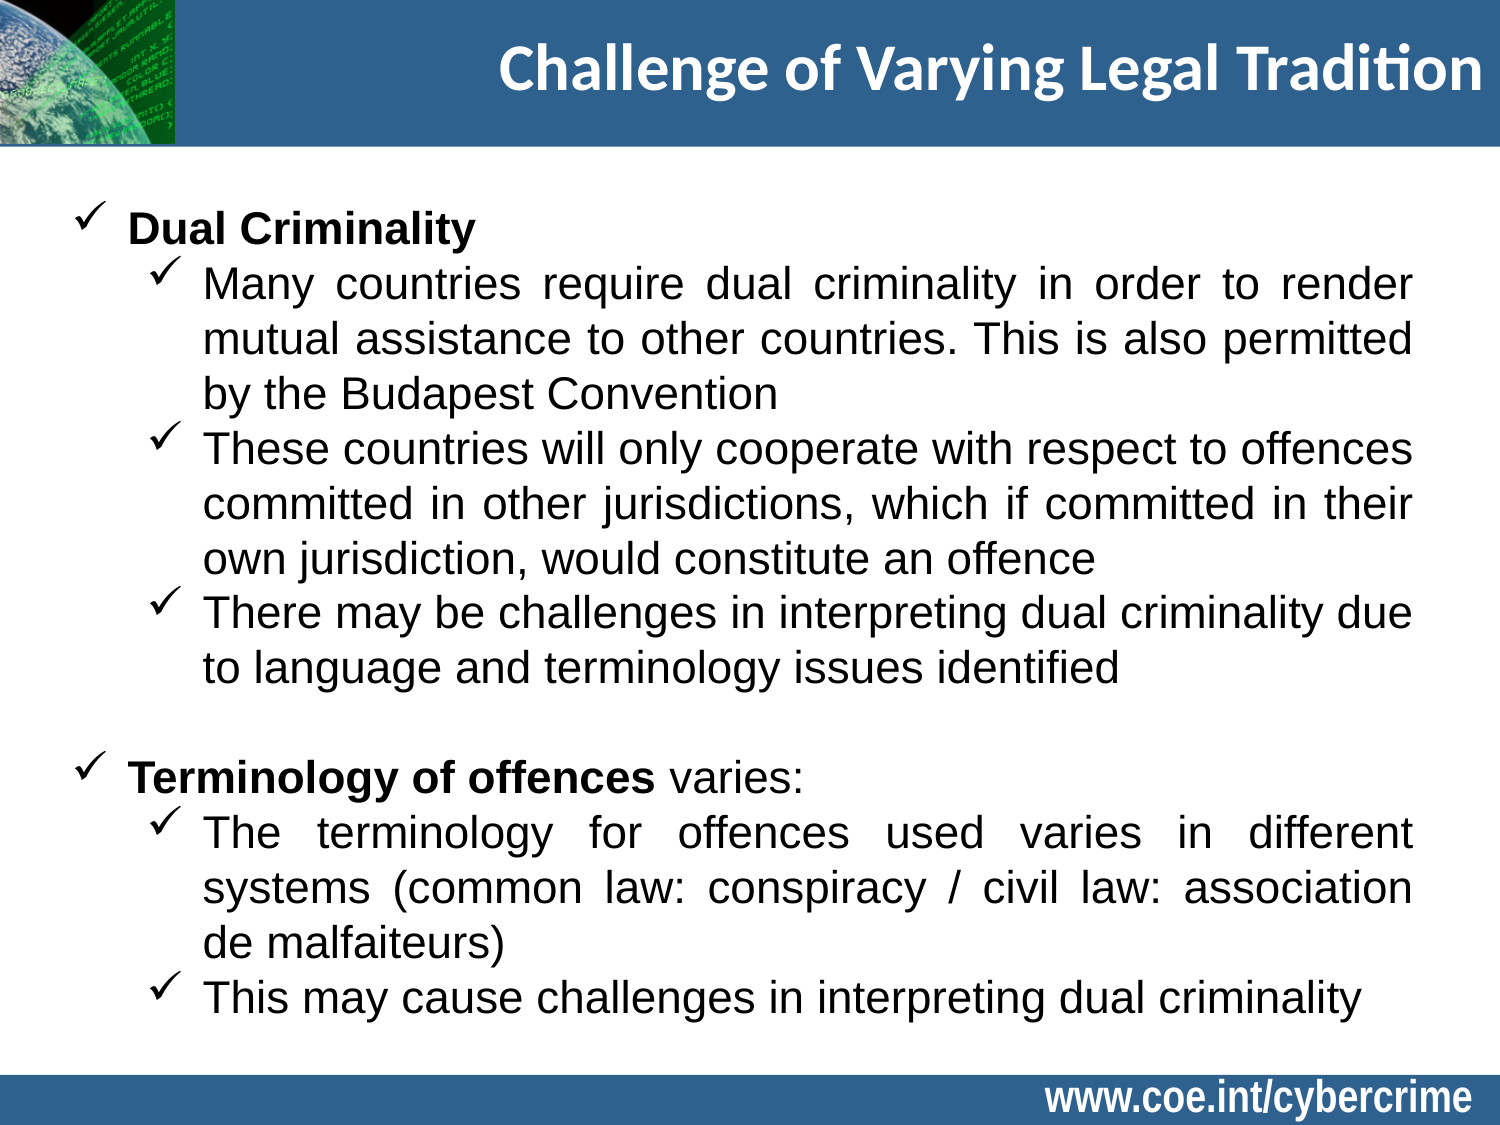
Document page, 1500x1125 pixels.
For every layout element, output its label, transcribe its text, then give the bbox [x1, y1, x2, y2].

text_box www.coe.int/cybercrime [1030, 1059, 1500, 1125]
text_box Challenge of Varying Legal Tradition [177, 0, 1500, 149]
text_box Dual Criminality Many countries require dual criminality in order to render mutual assistance to other countries. This is also permitted by the Budapest Convention These countries will only cooperate with respect to offences committed in other jurisdictions, which if committed in their own jurisdiction, would constitute an offence There may be challenges in interpreting dual criminality due to language and terminology issues identified Terminology of offences varies: The terminology for offences used varies in different systems (common law: conspiracy / civil law: association de malfaiteurs) This may cause challenges in interpreting dual criminality [56, 190, 1430, 1031]
text_box [0, 1073, 1030, 1125]
picture [0, 0, 175, 144]
